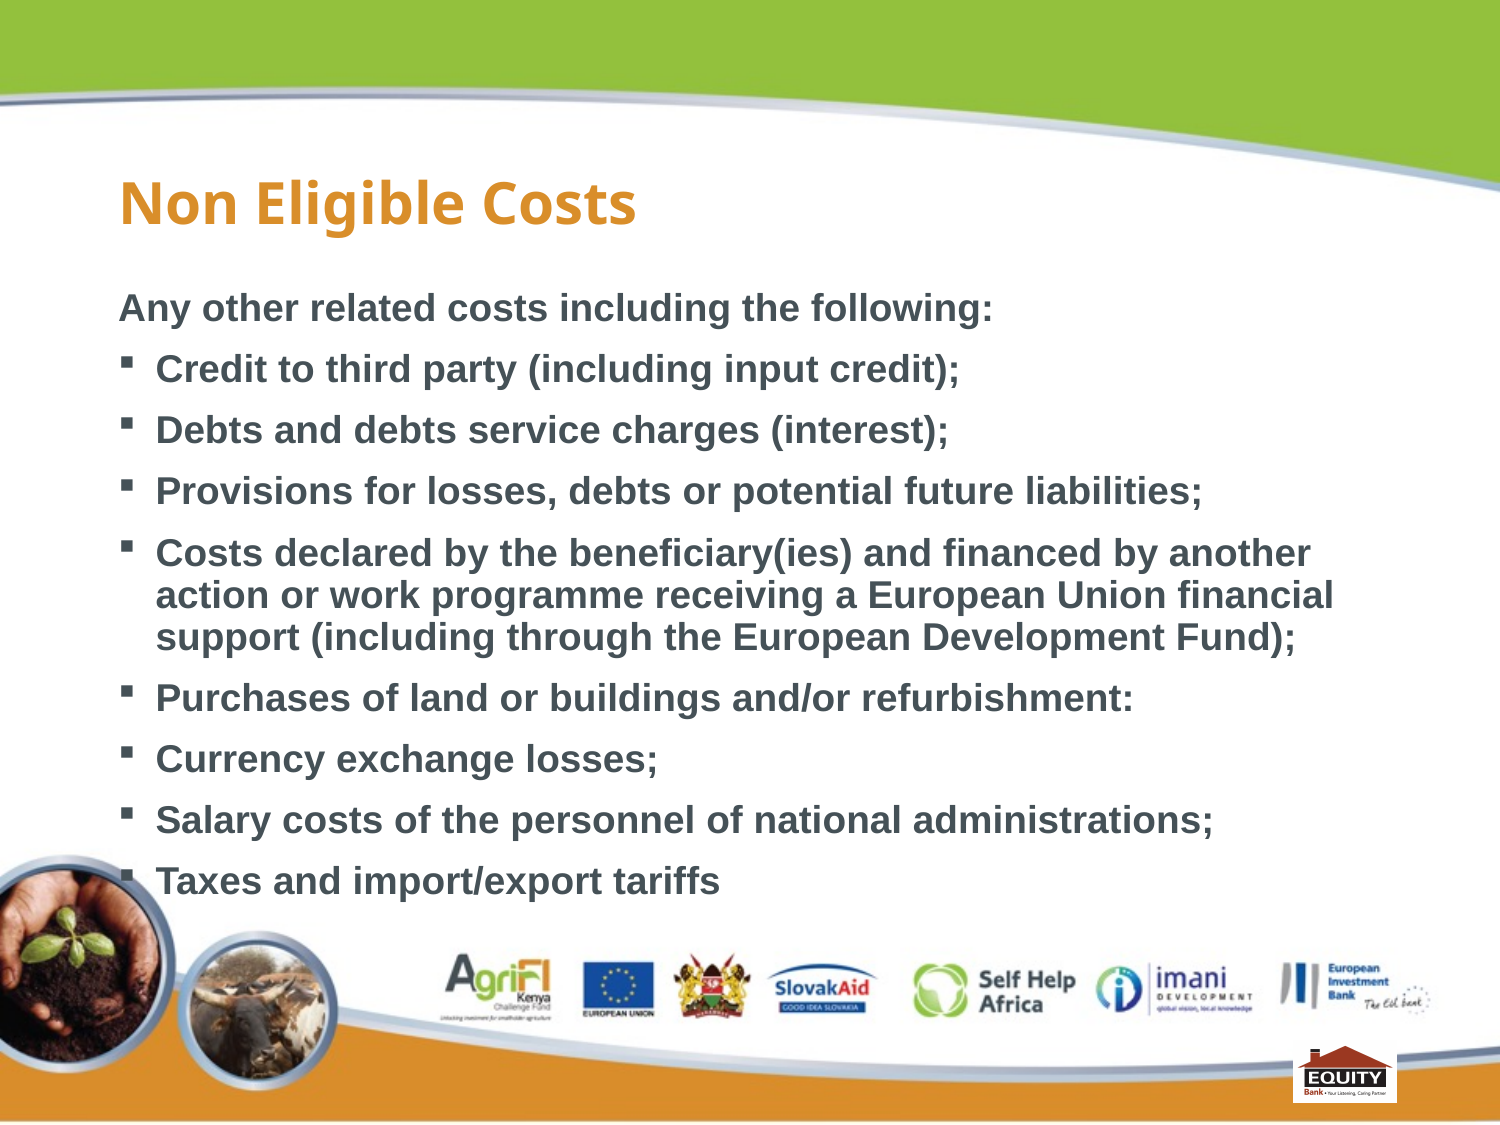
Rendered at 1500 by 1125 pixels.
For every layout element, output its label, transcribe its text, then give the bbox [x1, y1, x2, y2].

picture [0, 0, 1500, 1125]
title Non Eligible Costs [103, 155, 1397, 257]
list Any other related costs including the following: Credit to third party (including input credit); Debts and debts service charges (interest); Provisions for losses, debts or potential future liabilities; Costs declared by the beneficiary(ies) and financed by another action or work programme receiving a European Union financial support (including through the European Development Fund); Purchases of land or buildings and/or refurbishment: Currency exchange losses; Salary costs of the personnel of national administrations; Taxes and import/export tariffs [103, 280, 1397, 919]
